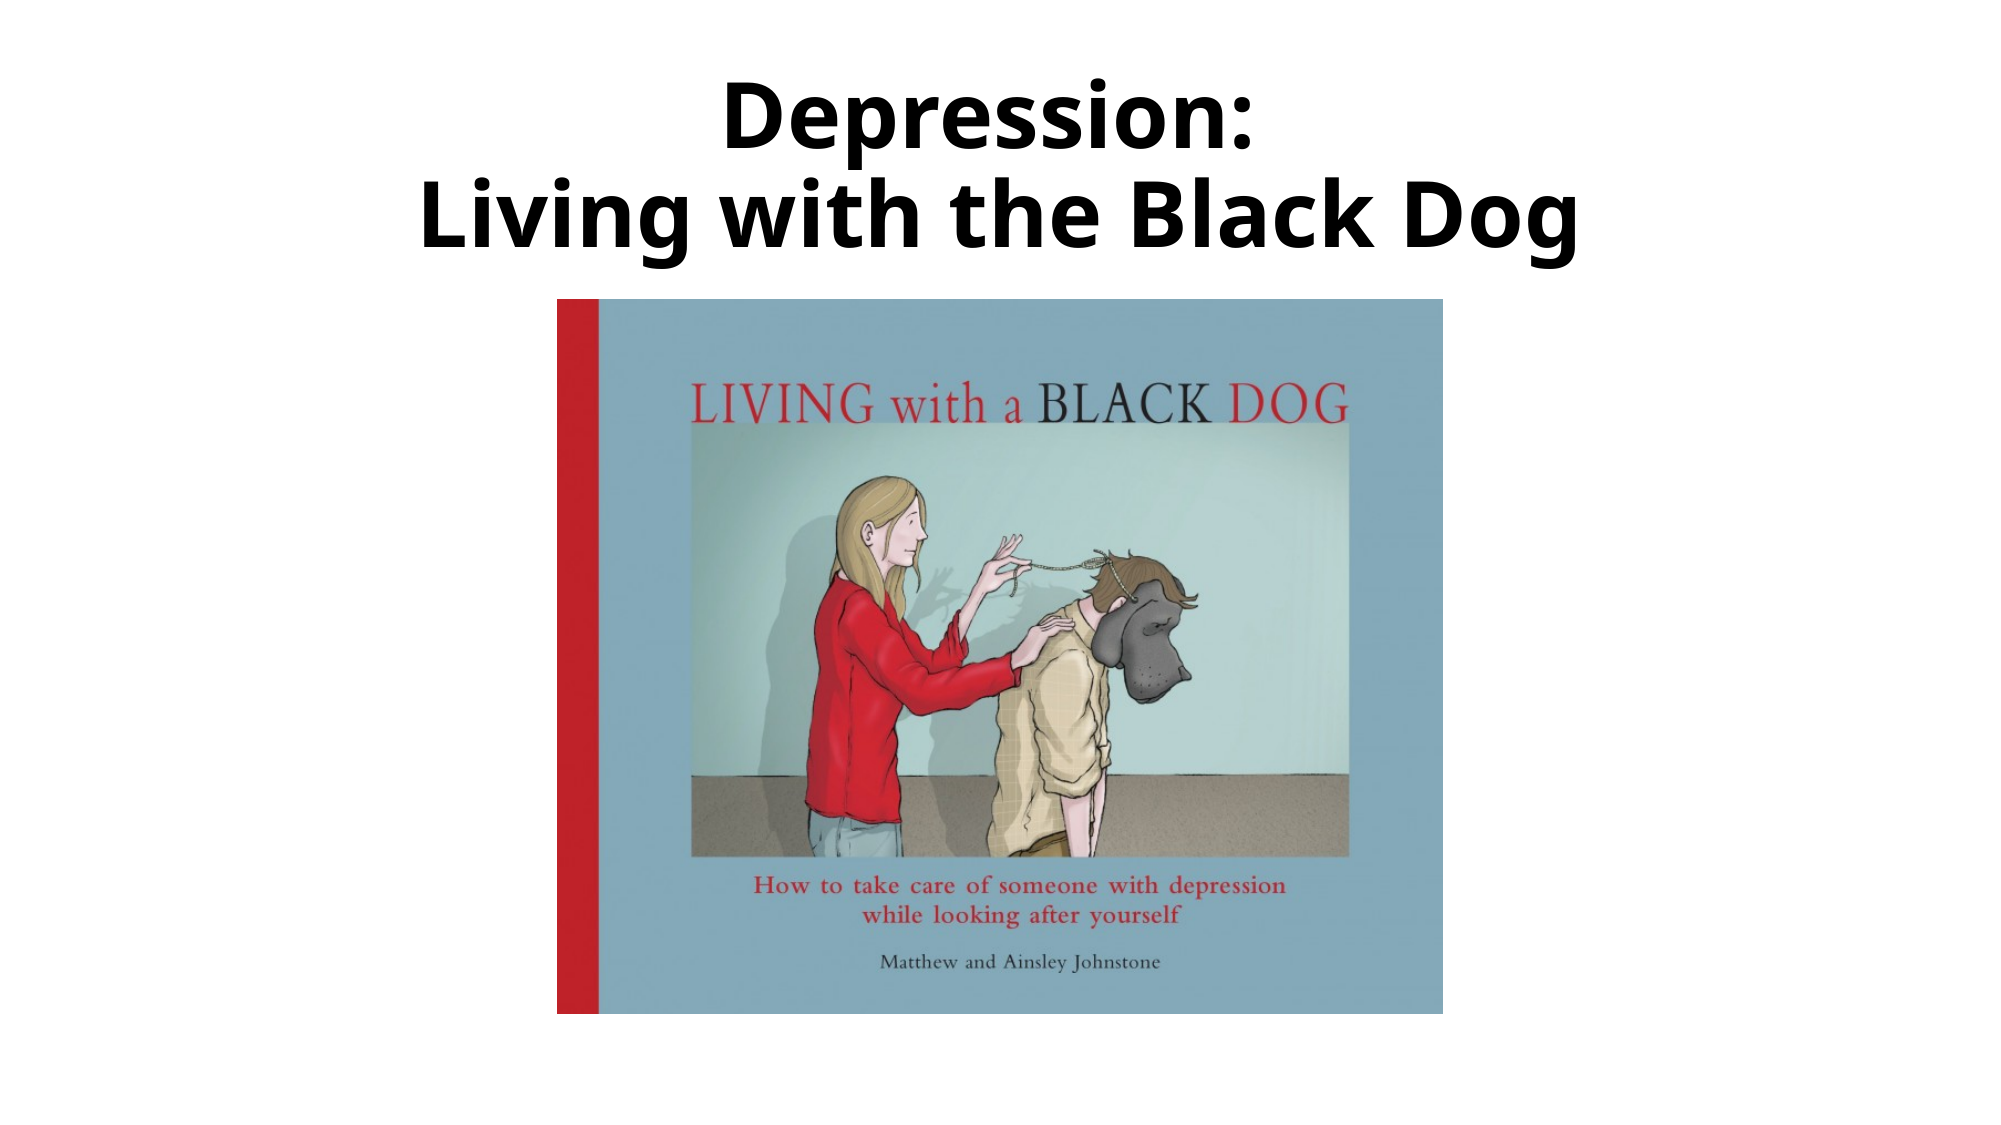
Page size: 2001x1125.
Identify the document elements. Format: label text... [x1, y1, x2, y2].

title Depression: Living with the Black Dog [137, 59, 1863, 278]
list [557, 299, 1443, 1014]
